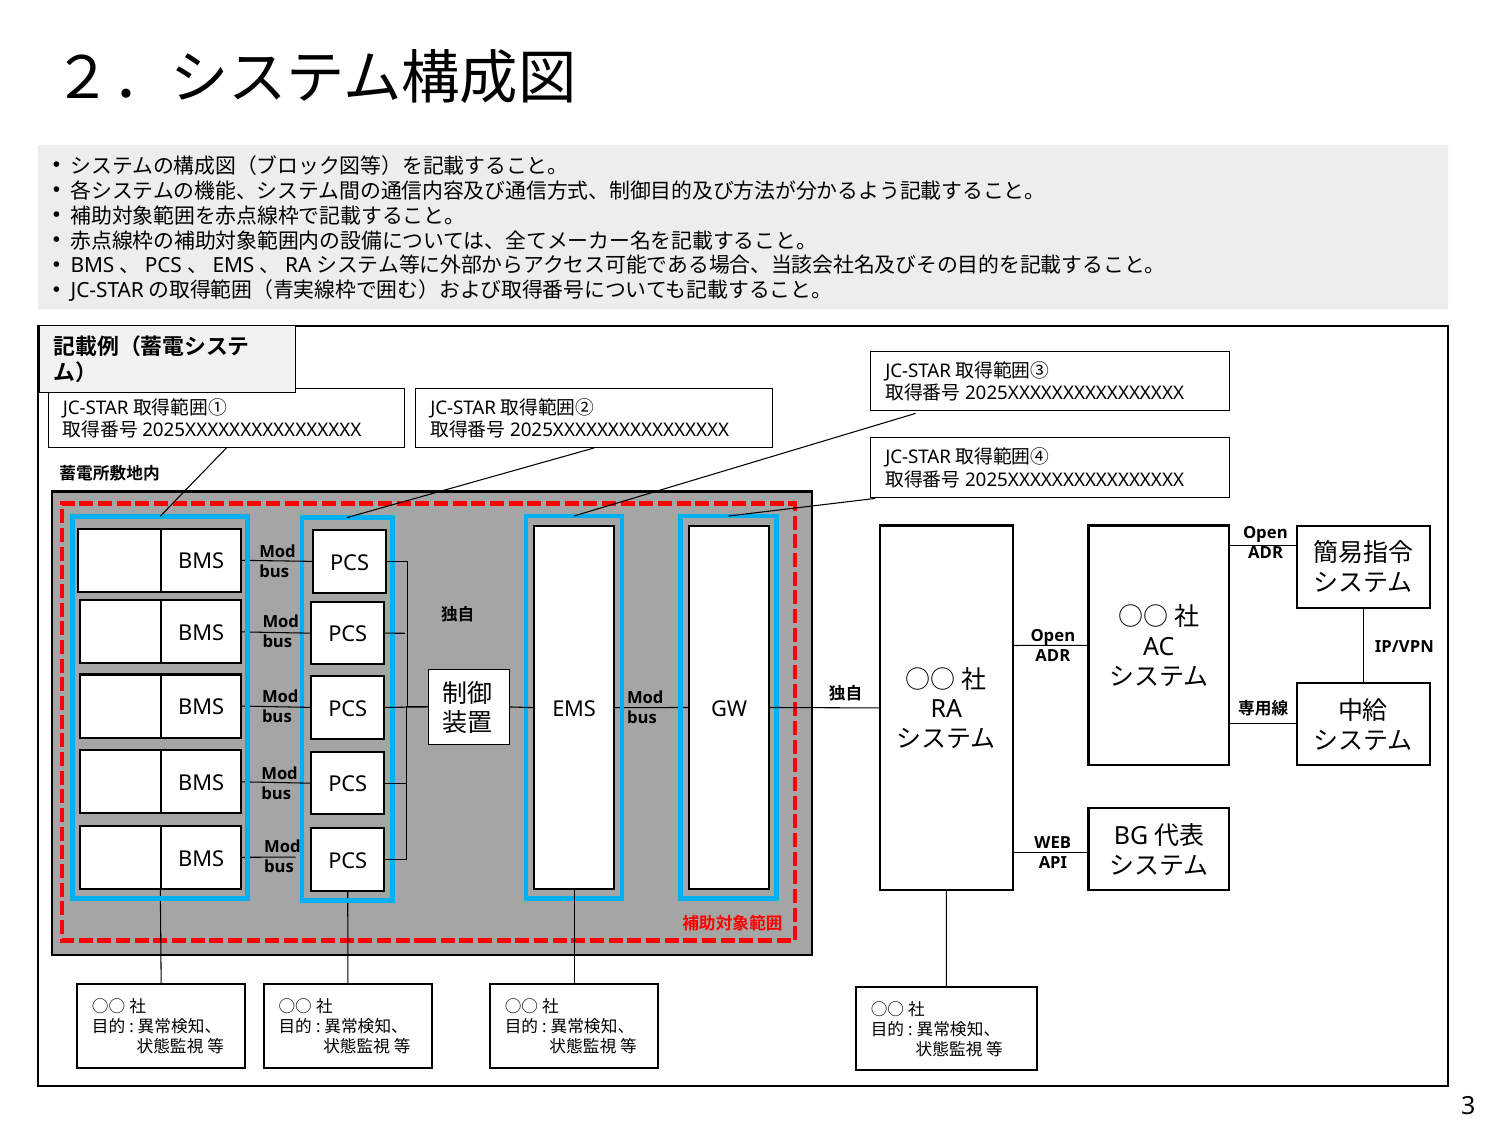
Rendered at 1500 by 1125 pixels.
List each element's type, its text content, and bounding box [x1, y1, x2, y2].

text_box IP/VPN [1449, 628, 1458, 664]
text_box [347, 448, 594, 518]
text_box 記載例（蓄電システム） [39, 325, 296, 393]
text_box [573, 413, 916, 516]
text_box [37, 325, 1449, 1087]
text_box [79, 750, 242, 814]
title ２．システム構成図 [38, 32, 1455, 127]
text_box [79, 826, 242, 890]
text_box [385, 561, 429, 707]
text_box システムの構成図（ブロック図等）を記載すること。 各システムの機能、システム間の通信内容及び通信方式、制御目的及び方法が分かるよう記載すること。 補助対象範囲を赤点線枠で記載すること。 赤点線枠の補助対象範囲内の設備については、全てメーカー名を記載すること。 BMS、PCS、EMS、RAシステム等に外部からアクセス可能である場合、当該会社名及びその目的を記載すること。 JC-STARの取得範囲（青実線枠で囲む）および取得番号についても記載すること。 [38, 144, 1449, 310]
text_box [160, 448, 227, 517]
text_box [78, 528, 241, 592]
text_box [79, 600, 242, 664]
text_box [728, 498, 876, 516]
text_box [79, 674, 242, 738]
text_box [384, 708, 429, 860]
